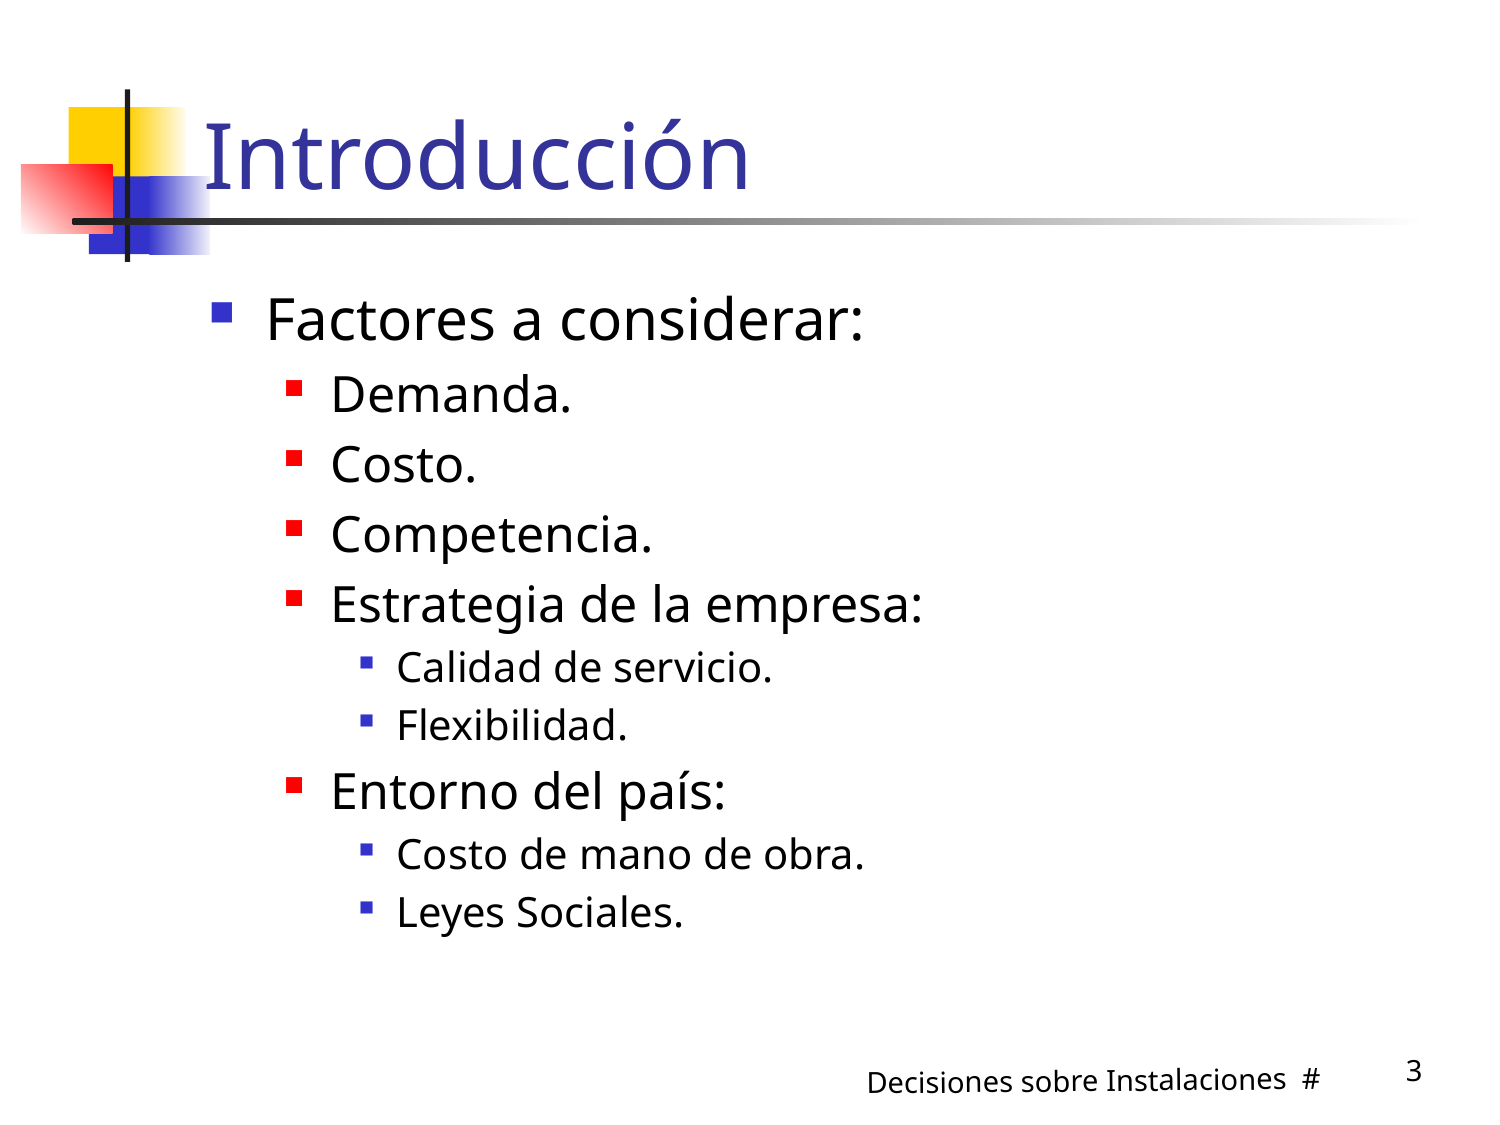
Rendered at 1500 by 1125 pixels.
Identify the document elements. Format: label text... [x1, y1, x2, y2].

slide_number 3 [1124, 1024, 1438, 1101]
footer Decisiones sobre Instalaciones # [773, 1028, 1414, 1110]
list Factores a considerar: Demanda. Costo. Competencia. Estrategia de la empresa: Calidad de servicio. Flexibilidad. Entorno del país: Costo de mano de obra. Leyes Sociales. [193, 274, 1470, 1007]
title Introducción [188, 27, 1468, 216]
